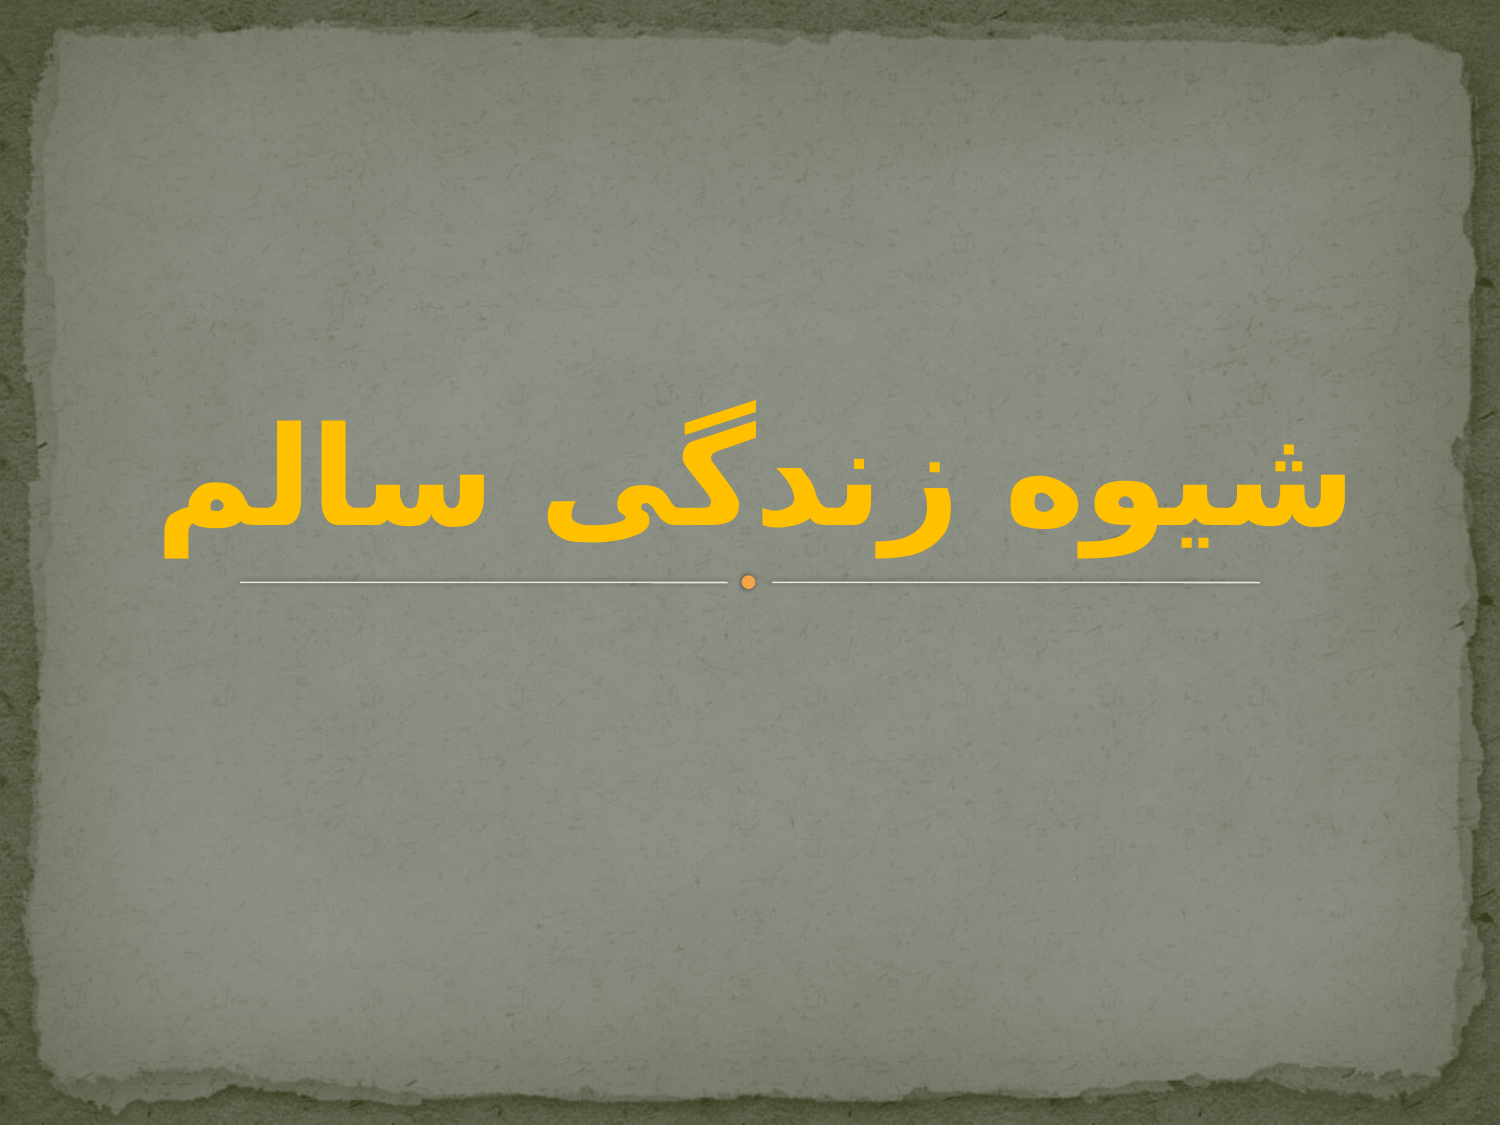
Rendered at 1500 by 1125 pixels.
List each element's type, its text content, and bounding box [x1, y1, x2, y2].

title شیوه زندگی سالم [74, 235, 1438, 561]
